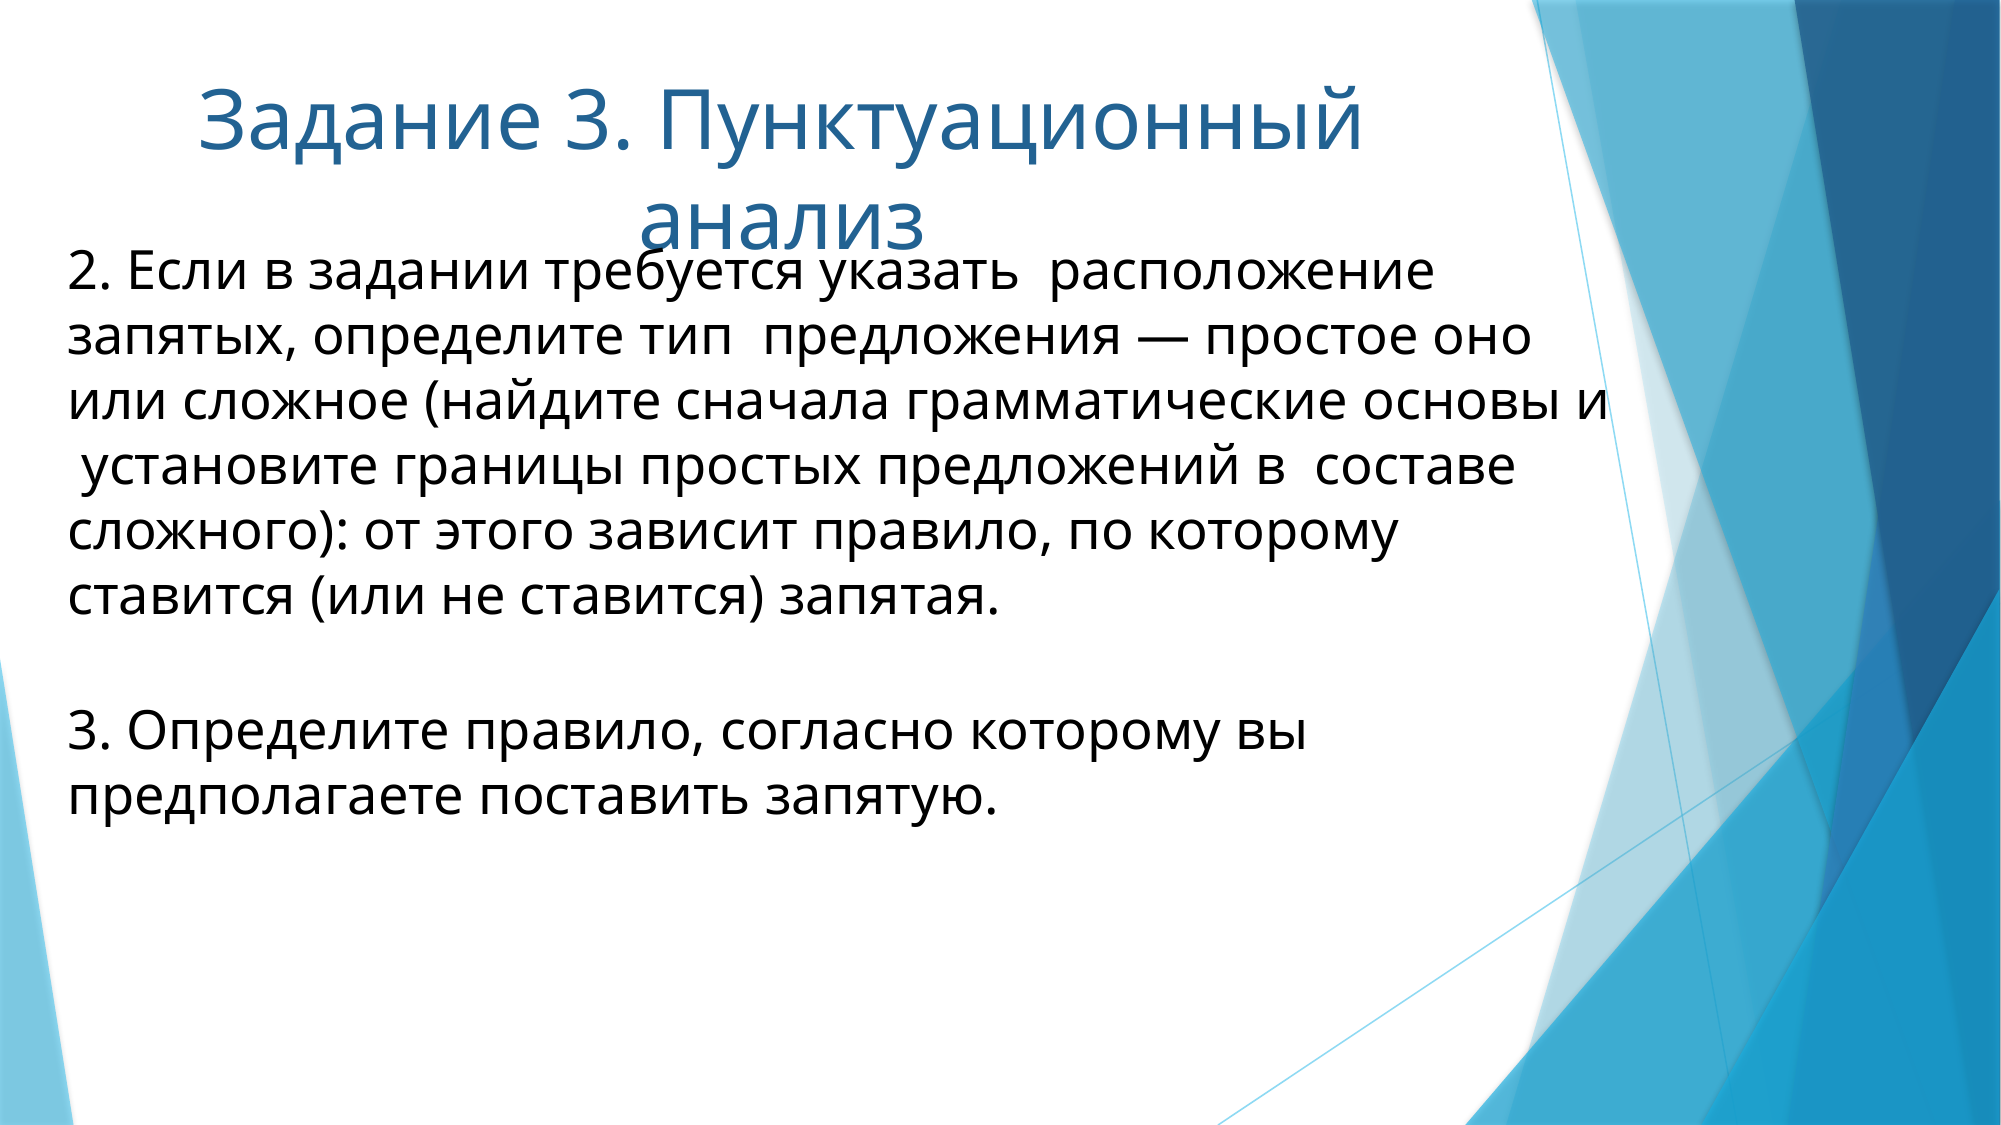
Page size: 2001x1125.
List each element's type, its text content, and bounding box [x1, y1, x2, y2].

list 2. Если в задании требуется указать расположение запятых, определите тип предложения — простое оно или сложное (найдите сначала грамматические основы и установите границы простых предложений в составе сложного): от этого зависит правило, по которому ставится (или не ставится) запятая. 3. Определите правило, согласно которому вы предполагаете поставить запятую. [52, 227, 1636, 1125]
title Задание 3. Пунктуационный анализ [32, 58, 1533, 228]
